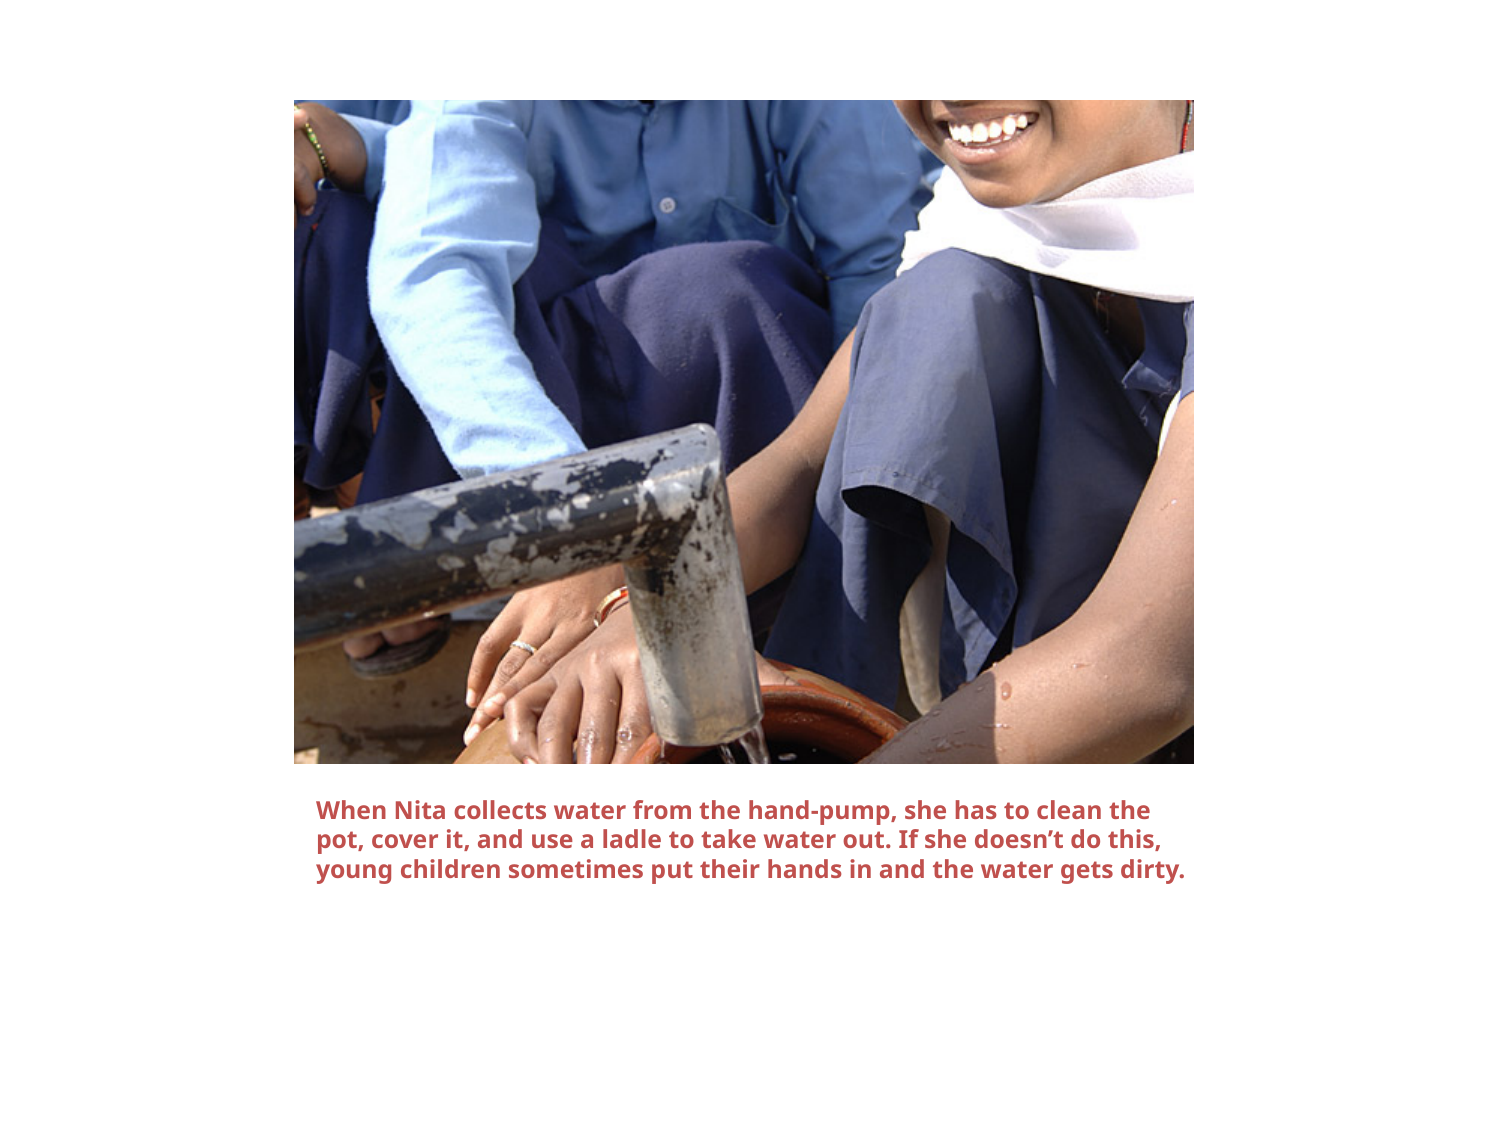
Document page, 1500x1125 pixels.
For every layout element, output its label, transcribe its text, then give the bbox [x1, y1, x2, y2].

list When Nita collects water from the hand-pump, she has to clean the pot, cover it, and use a ladle to take water out. If she doesn’t do this, young children sometimes put their hands in and the water gets dirty. [301, 786, 1202, 919]
picture [293, 100, 1195, 764]
